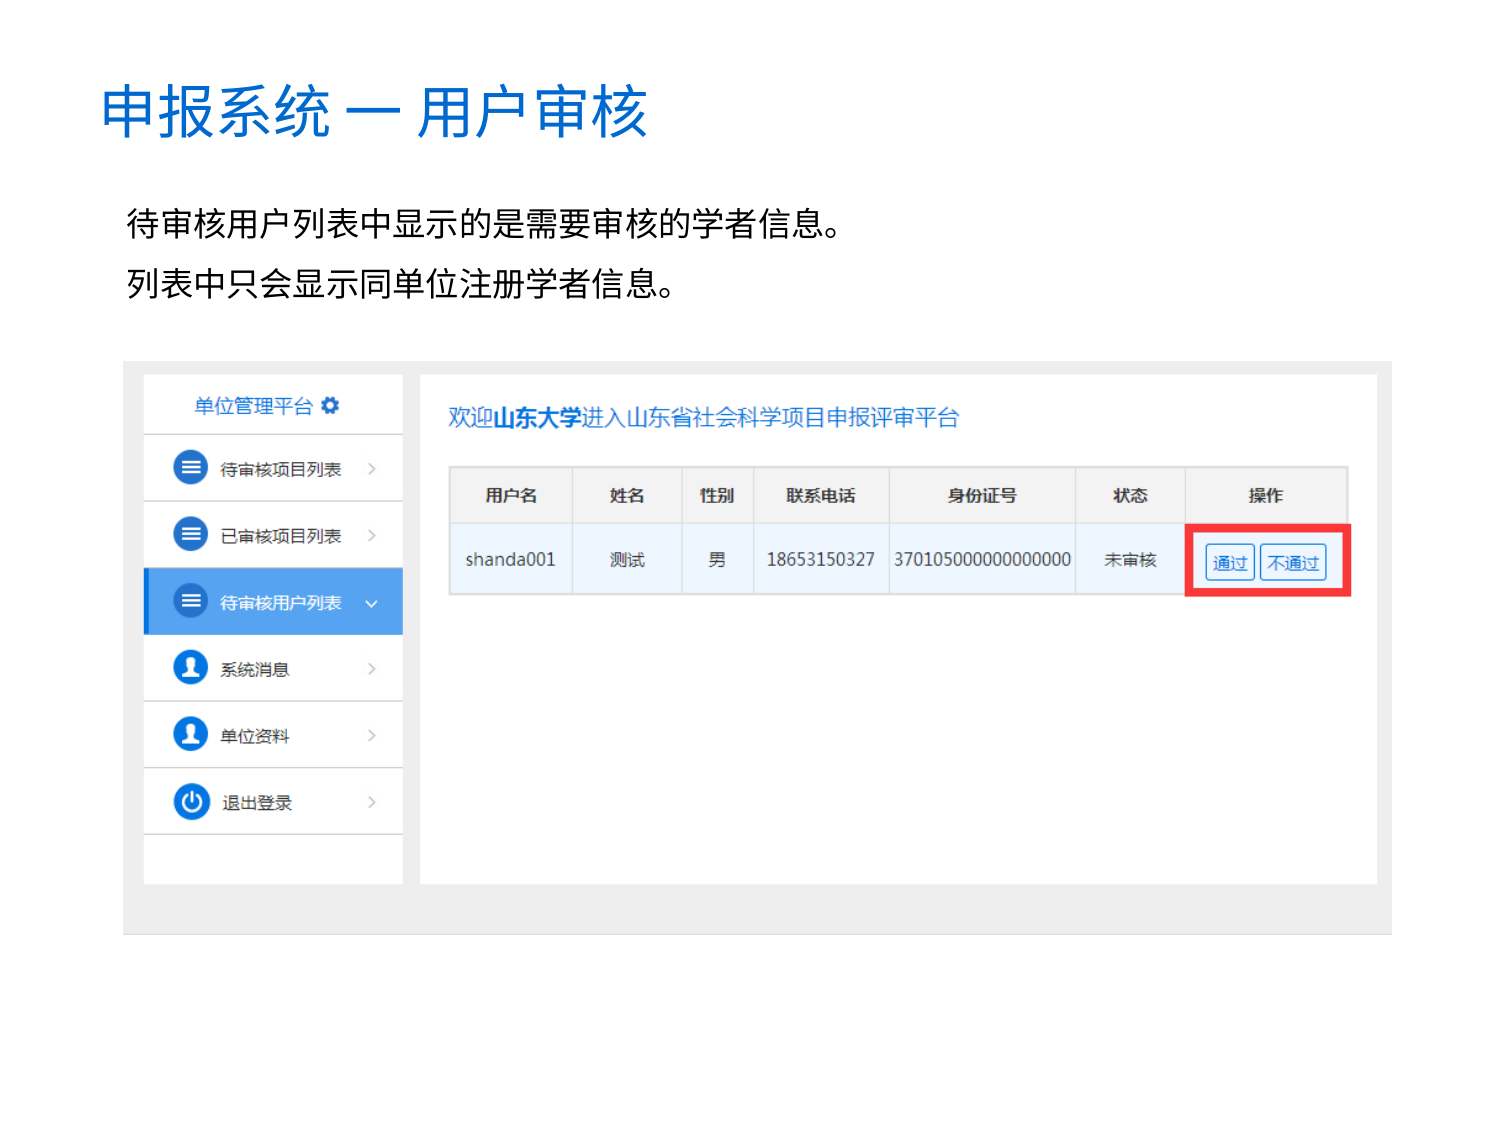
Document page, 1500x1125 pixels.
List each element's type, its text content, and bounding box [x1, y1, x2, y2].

picture [123, 361, 1393, 935]
text_box 待审核用户列表中显示的是需要审核的学者信息。 列表中只会显示同单位注册学者信息。 [112, 196, 1381, 311]
text_box 申报系统 一 用户审核 [84, 67, 665, 153]
